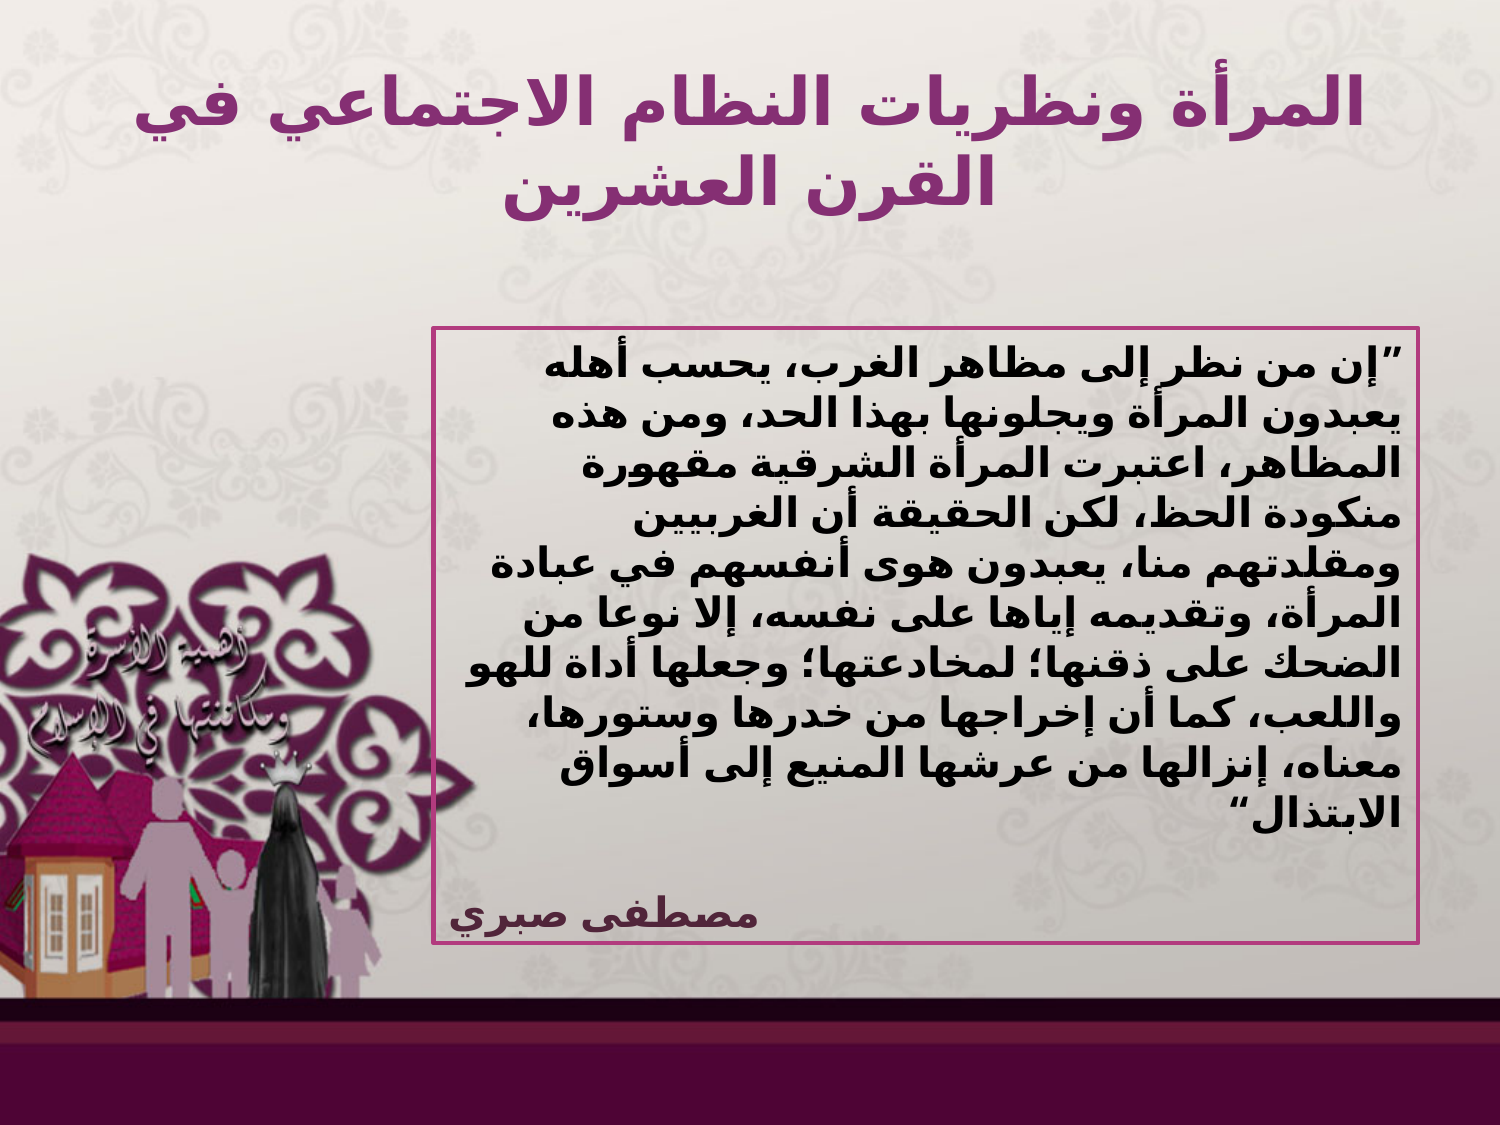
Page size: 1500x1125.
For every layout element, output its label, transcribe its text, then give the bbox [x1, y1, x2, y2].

text_box ”إن من نظر إلى مظاهر الغرب، يحسب أهله يعبدون المرأة ويجلونها بهذا الحد، ومن هذه المظاهر، اعتبرت المرأة الشرقية مقهورة منكودة الحظ، لكن الحقيقة أن الغربيين ومقلدتهم منا، يعبدون هوى أنفسهم في عبادة المرأة، وتقديمه إياها على نفسه، إلا نوعا من الضحك على ذقنها؛ لمخادعتها؛ وجعلها أداة للهو واللعب، كما أن إخراجها من خدرها وستورها، معناه، إنزالها من عرشها المنيع إلى أسواق الابتذال“ مصطفى صبري [433, 328, 1418, 943]
title المرأة ونظريات النظام الاجتماعي في القرن العشرين [74, 44, 1426, 233]
picture [0, 0, 1500, 1125]
